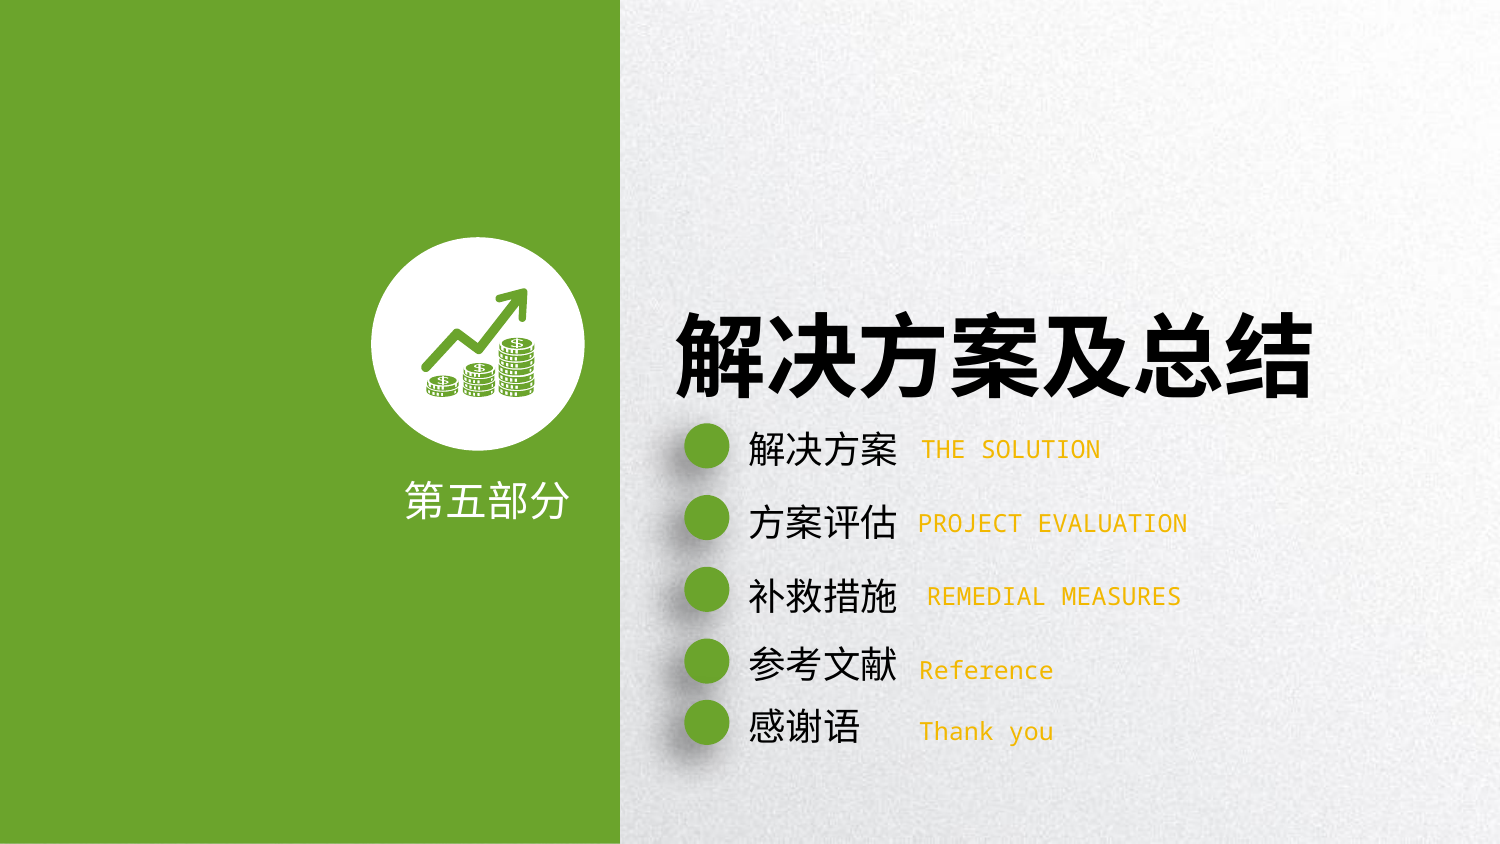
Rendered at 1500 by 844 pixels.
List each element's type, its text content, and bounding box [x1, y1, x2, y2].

text_box PROJECT EVALUATION [903, 500, 1203, 545]
text_box [682, 564, 732, 614]
text_box [682, 421, 732, 471]
text_box [682, 636, 732, 686]
picture [622, 0, 1500, 844]
text_box 第五部分 [403, 475, 585, 526]
text_box [682, 697, 732, 748]
text_box 参考文献 [736, 633, 914, 694]
text_box [682, 492, 732, 543]
text_box 感谢语 [733, 695, 876, 755]
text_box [370, 236, 585, 451]
text_box Thank you [904, 708, 1069, 753]
text_box REMEDIAL MEASURES [911, 573, 1197, 619]
text_box [0, 0, 622, 844]
text_box Reference [904, 646, 1069, 692]
text_box 解决方案 [733, 418, 914, 479]
text_box THE SOLUTION [906, 426, 1116, 472]
text_box 补救措施 [736, 565, 914, 625]
text_box 方案评估 [736, 491, 914, 552]
text_box 解决方案及总结 [659, 290, 1332, 416]
